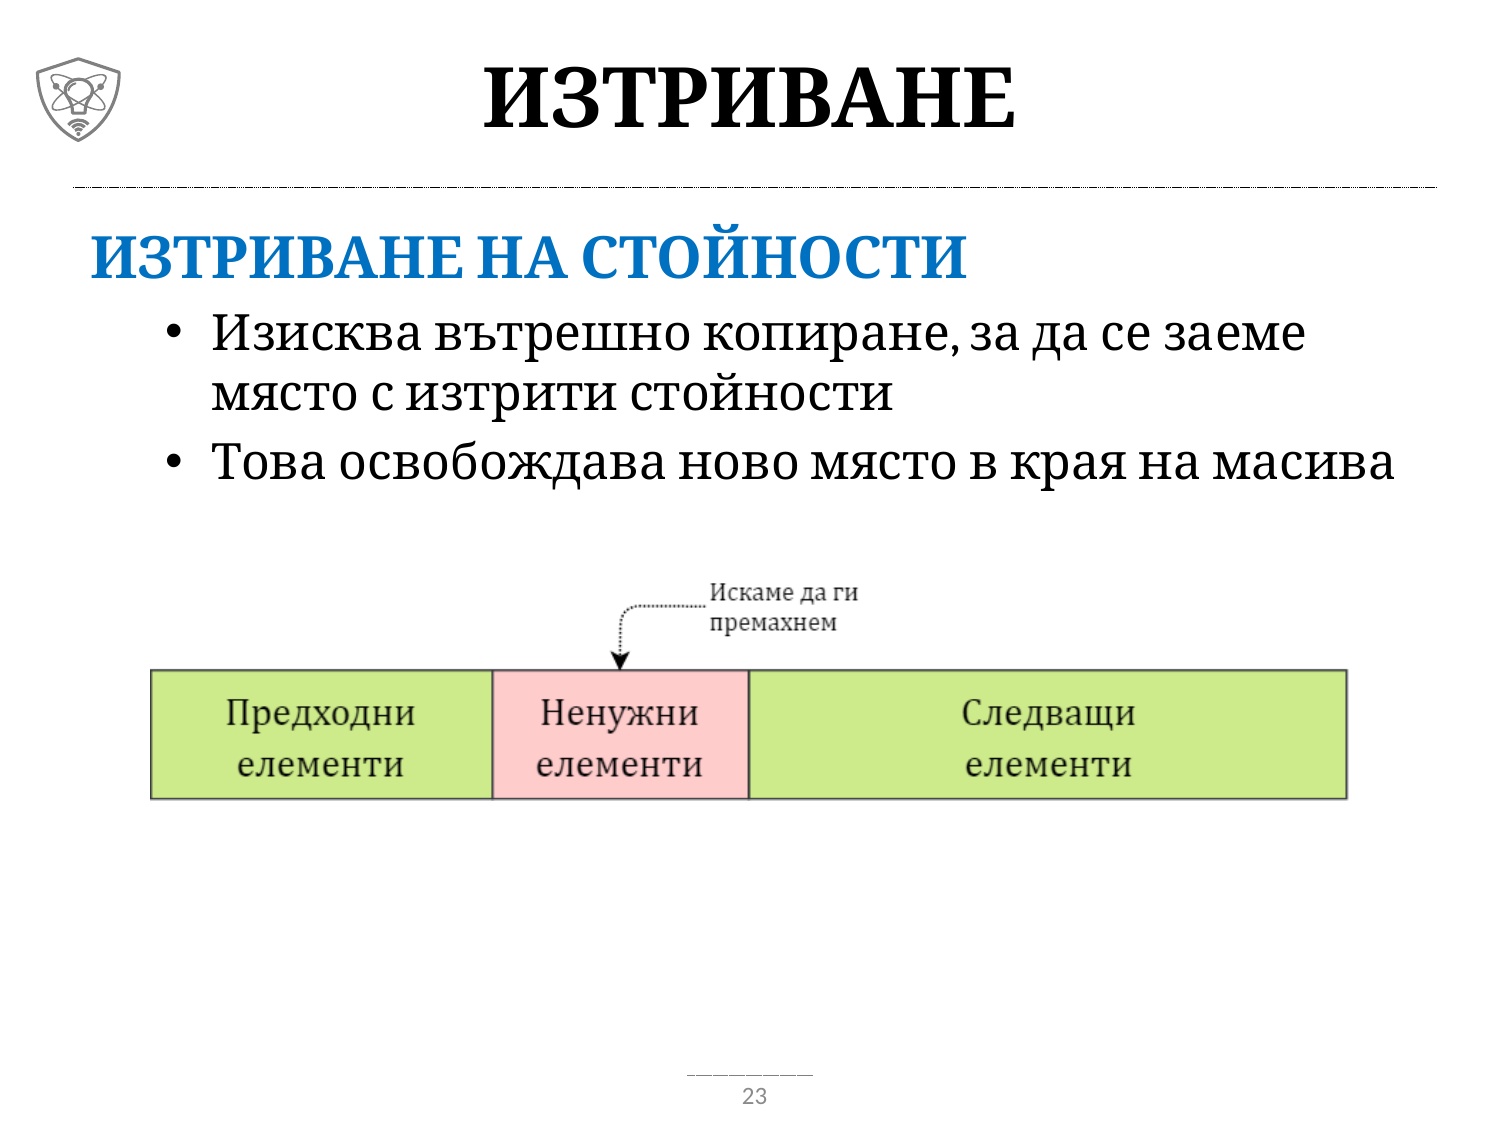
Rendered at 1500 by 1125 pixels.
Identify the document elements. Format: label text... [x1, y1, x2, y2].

picture [149, 562, 1351, 801]
list Изтриване на стойности Изисква вътрешно копиране, за да се заеме място с изтрити стойности Това освобождава ново място в края на масива [75, 212, 1450, 1063]
slide_number 23 [579, 1065, 930, 1125]
title Изтриване [0, 0, 1500, 188]
